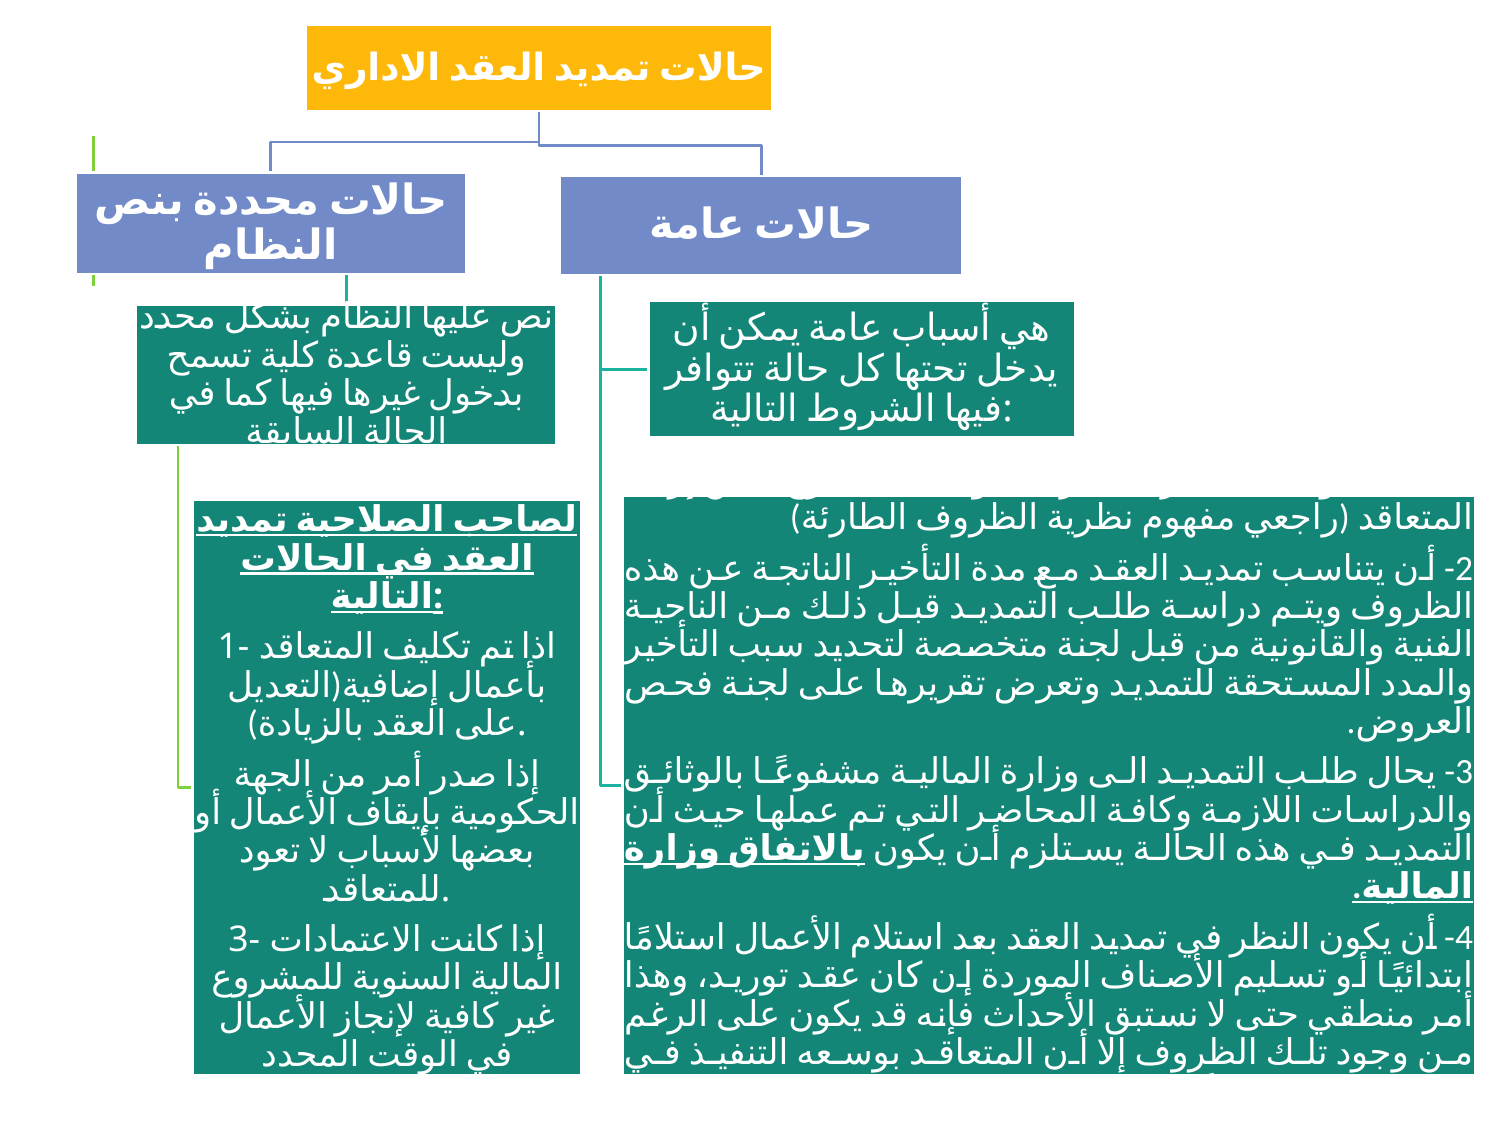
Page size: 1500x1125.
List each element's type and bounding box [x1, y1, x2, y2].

list [12, 24, 1476, 1113]
